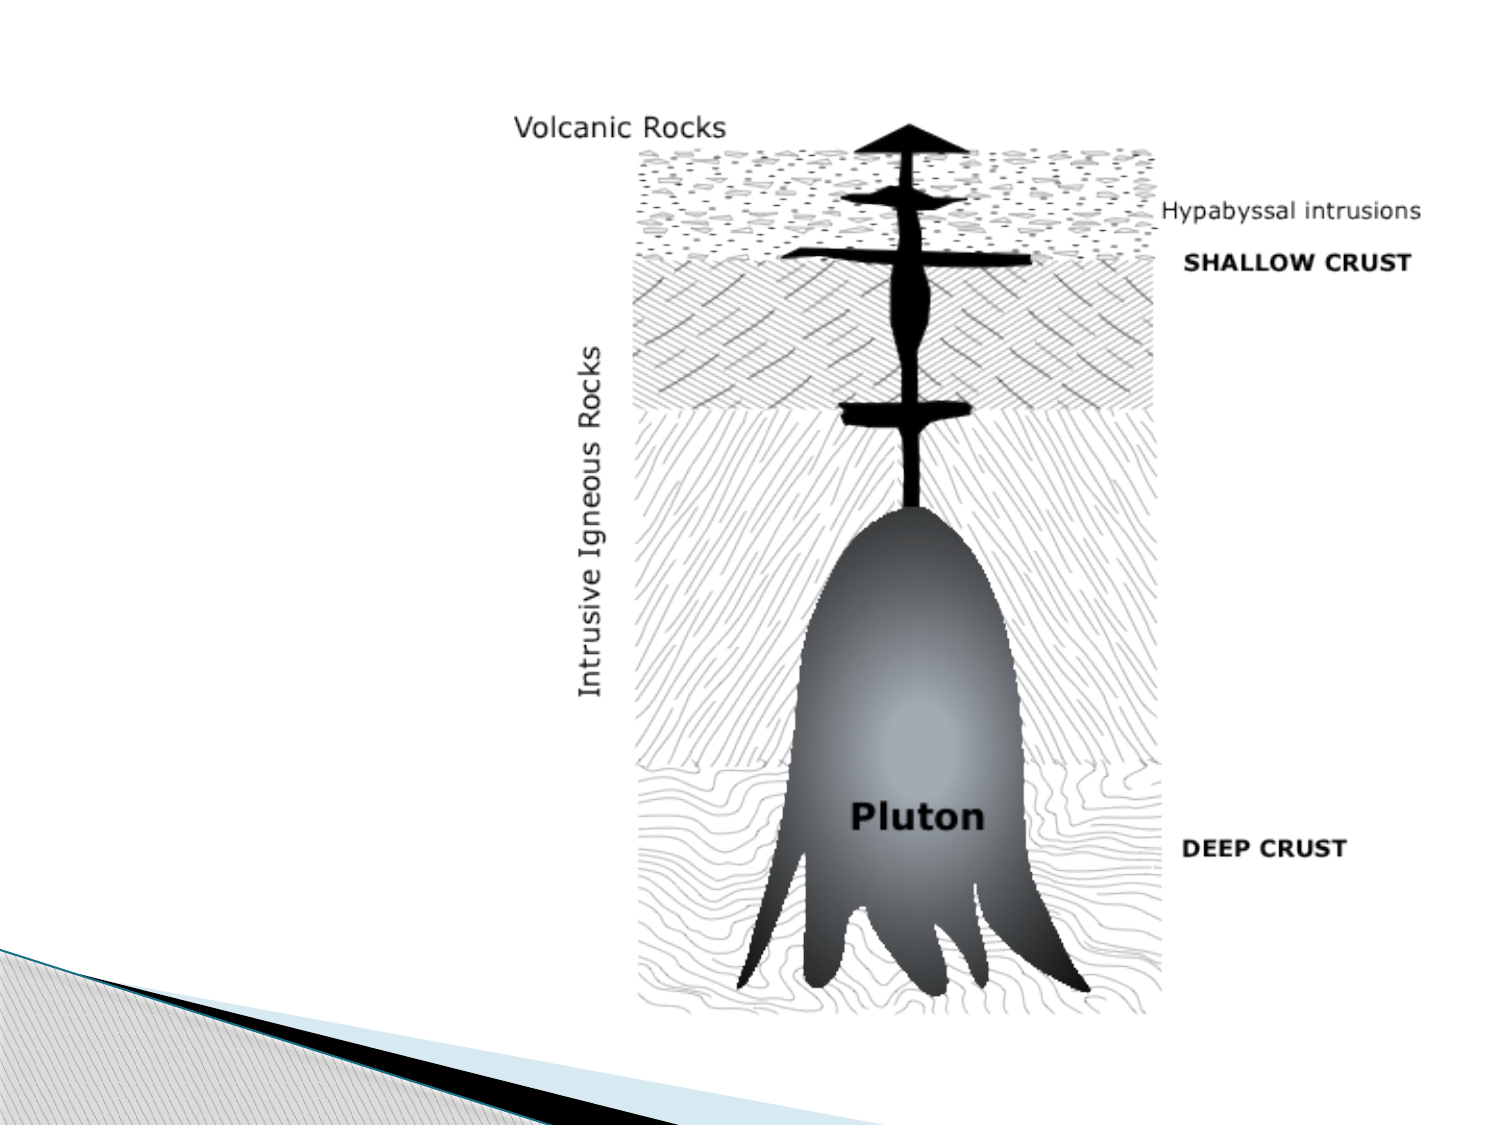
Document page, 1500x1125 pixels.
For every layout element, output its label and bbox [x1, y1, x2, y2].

picture [514, 106, 1426, 1018]
